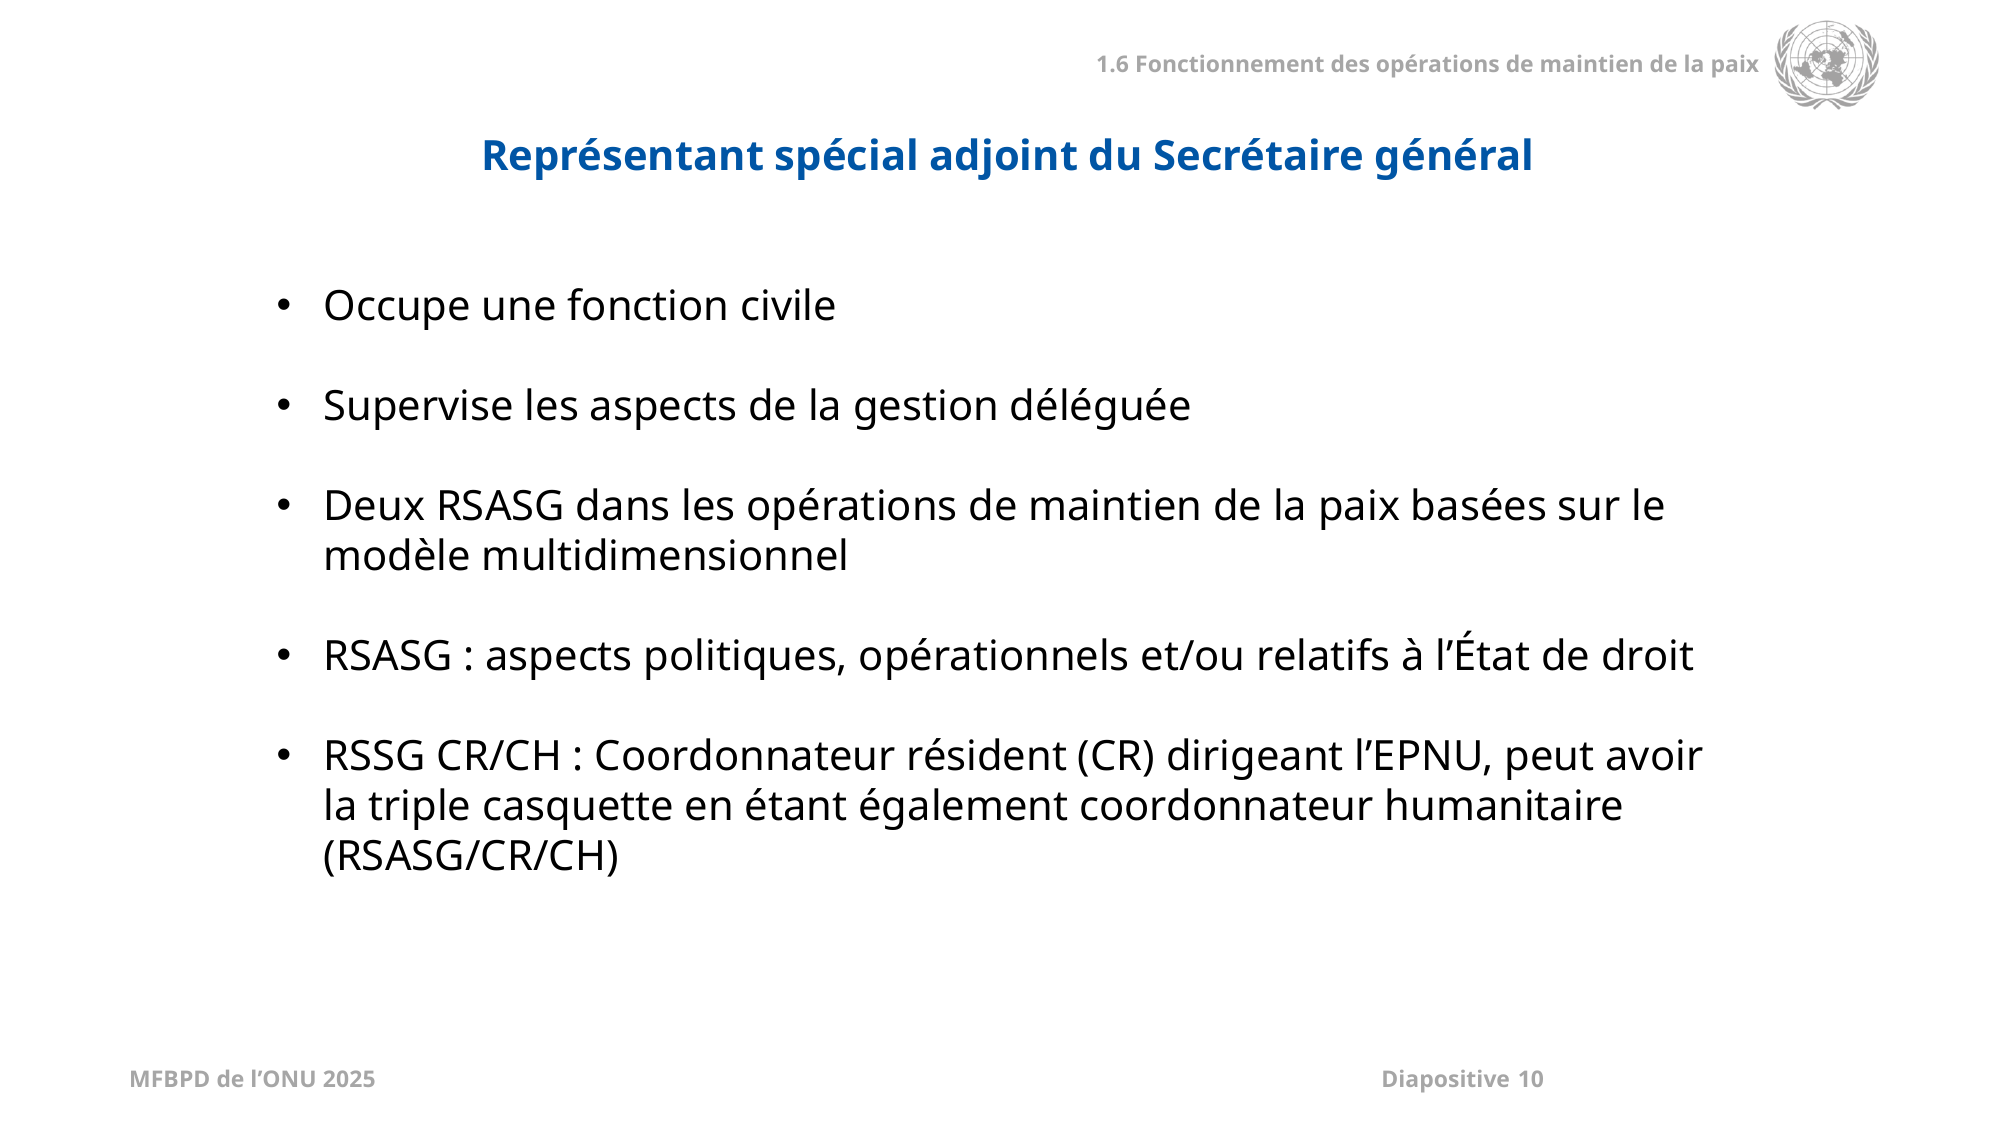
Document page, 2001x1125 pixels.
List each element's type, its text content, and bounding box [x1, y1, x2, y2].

text_box Occupe une fonction civile Supervise les aspects de la gestion déléguée Deux RSASG dans les opérations de maintien de la paix basées sur le modèle multidimensionnel RSASG : aspects politiques, opérationnels et/ou relatifs à l’État de droit RSSG CR/CH : Coordonnateur résident (CR) dirigeant l’EPNU, peut avoir la triple casquette en étant également coordonnateur humanitaire (RSASG/CR/CH) [261, 271, 1739, 887]
text_box Représentant spécial adjoint du Secrétaire général [218, 121, 1797, 187]
